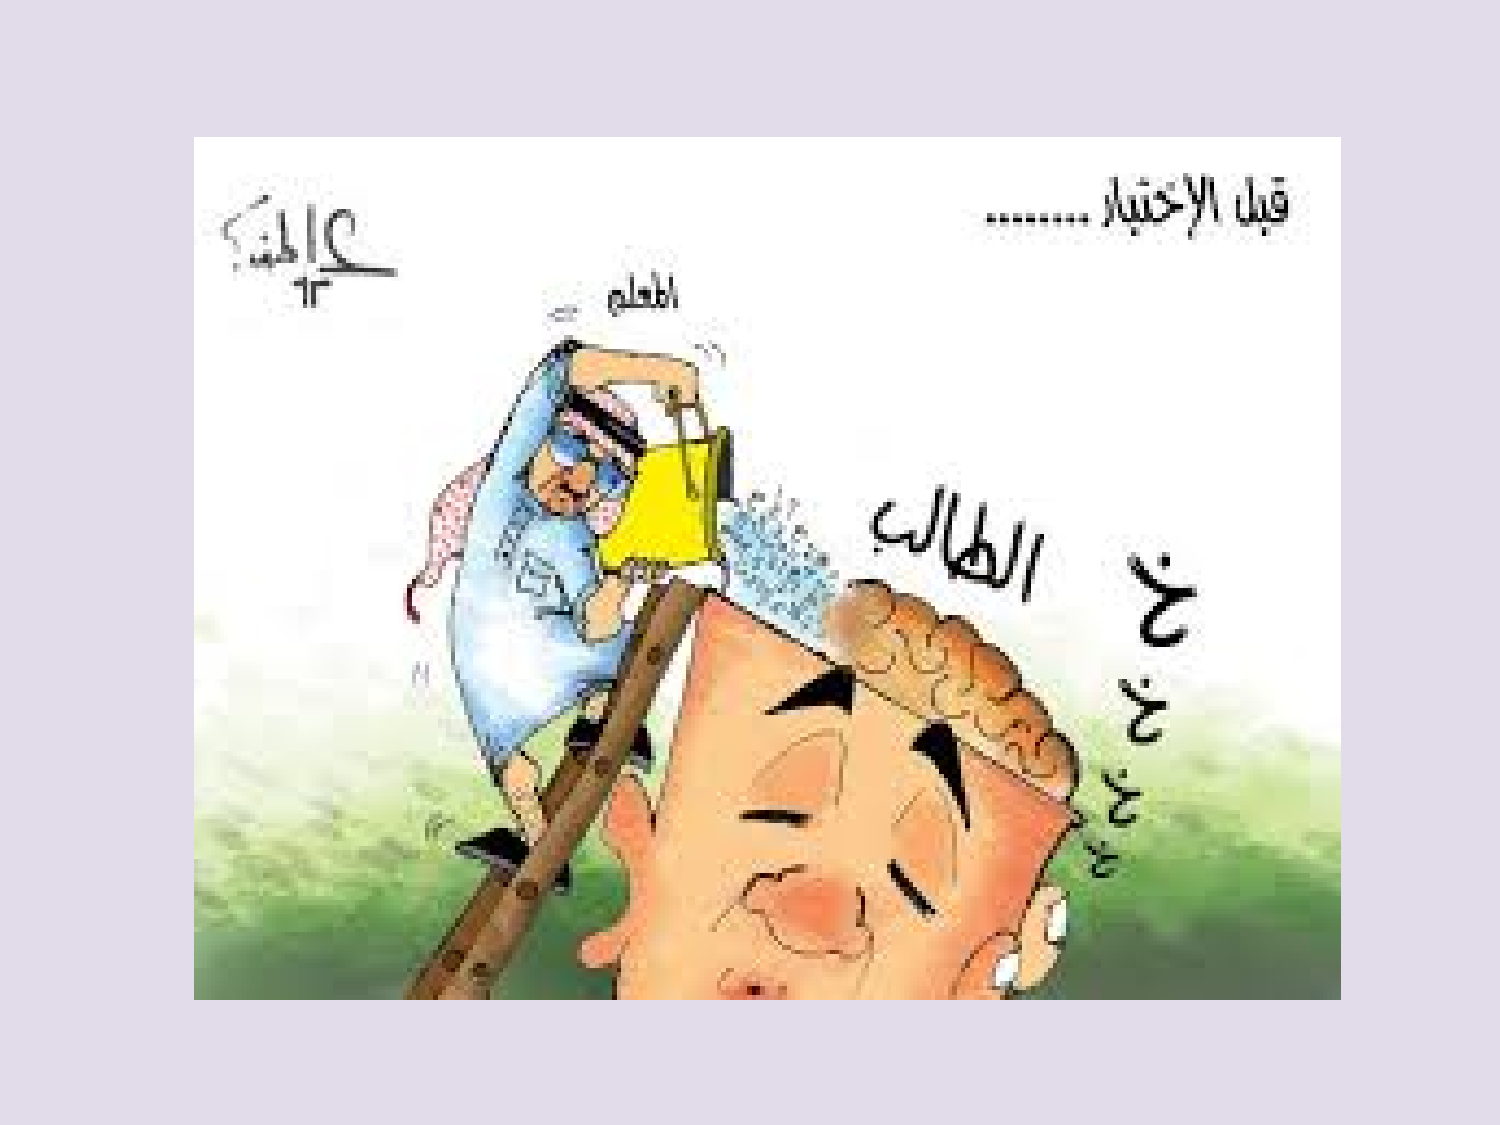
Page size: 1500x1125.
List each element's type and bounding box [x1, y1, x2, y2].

list [194, 136, 1341, 1000]
